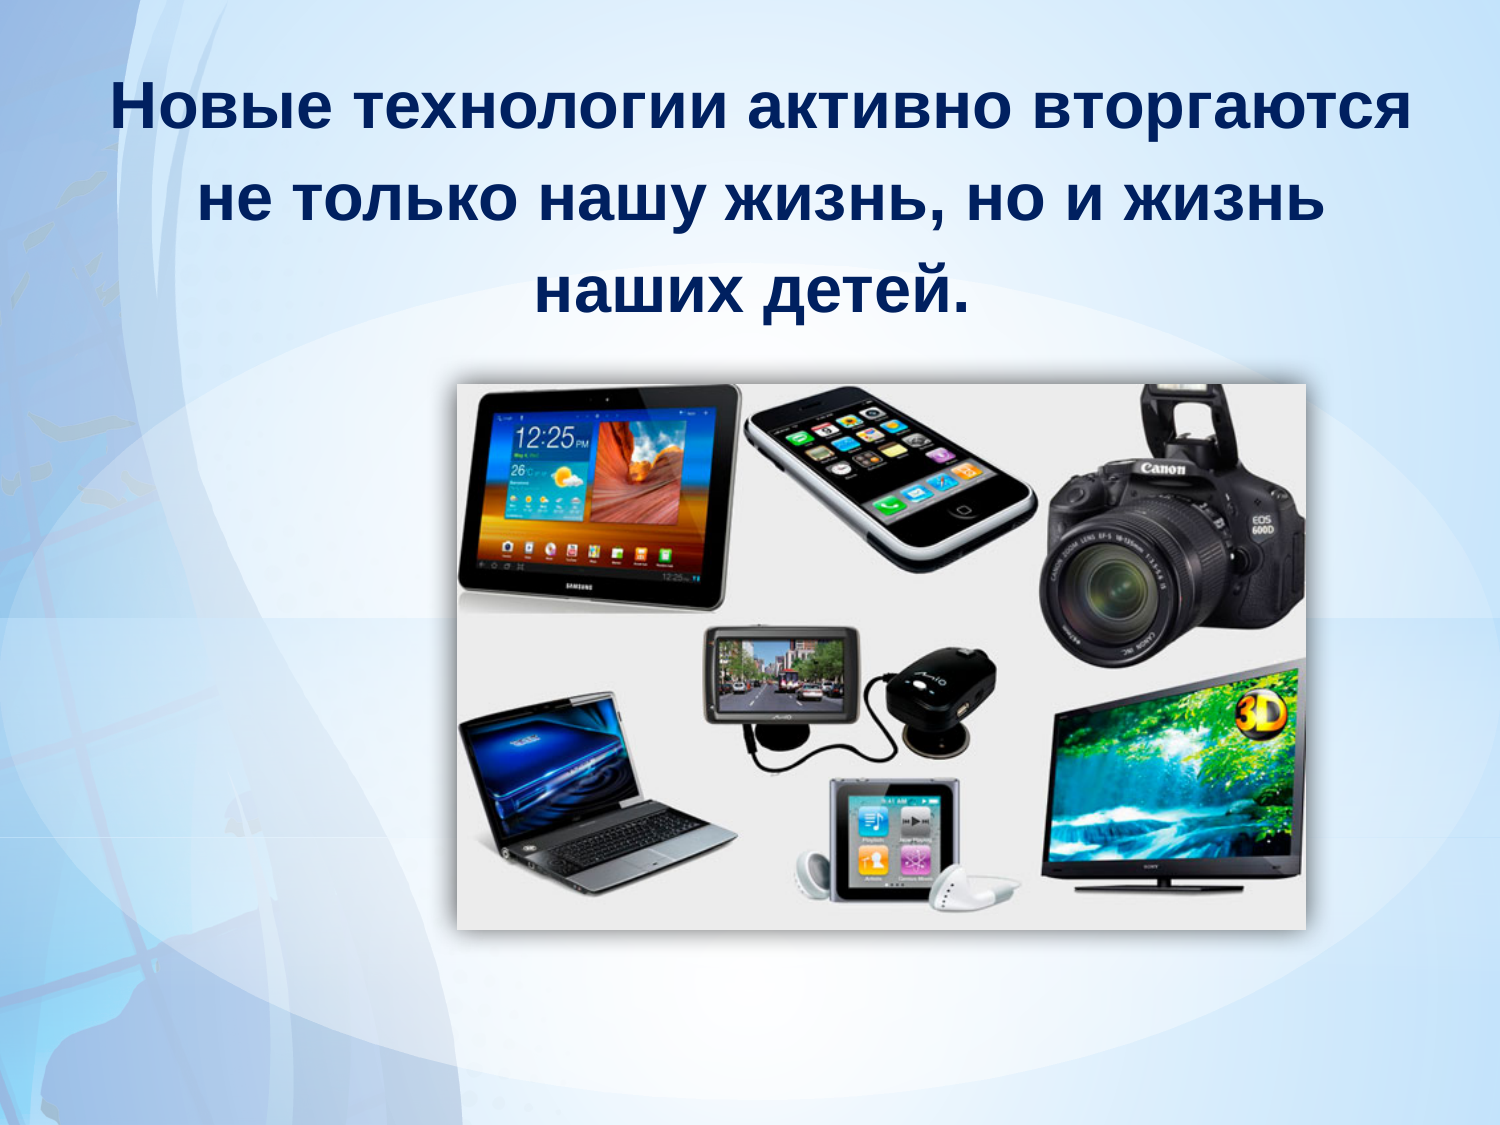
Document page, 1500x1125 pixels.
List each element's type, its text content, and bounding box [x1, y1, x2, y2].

text_box Новые технологии активно вторгаются не только нашу жизнь, но и жизнь наших детей. [88, 42, 1436, 334]
picture [456, 384, 1306, 930]
